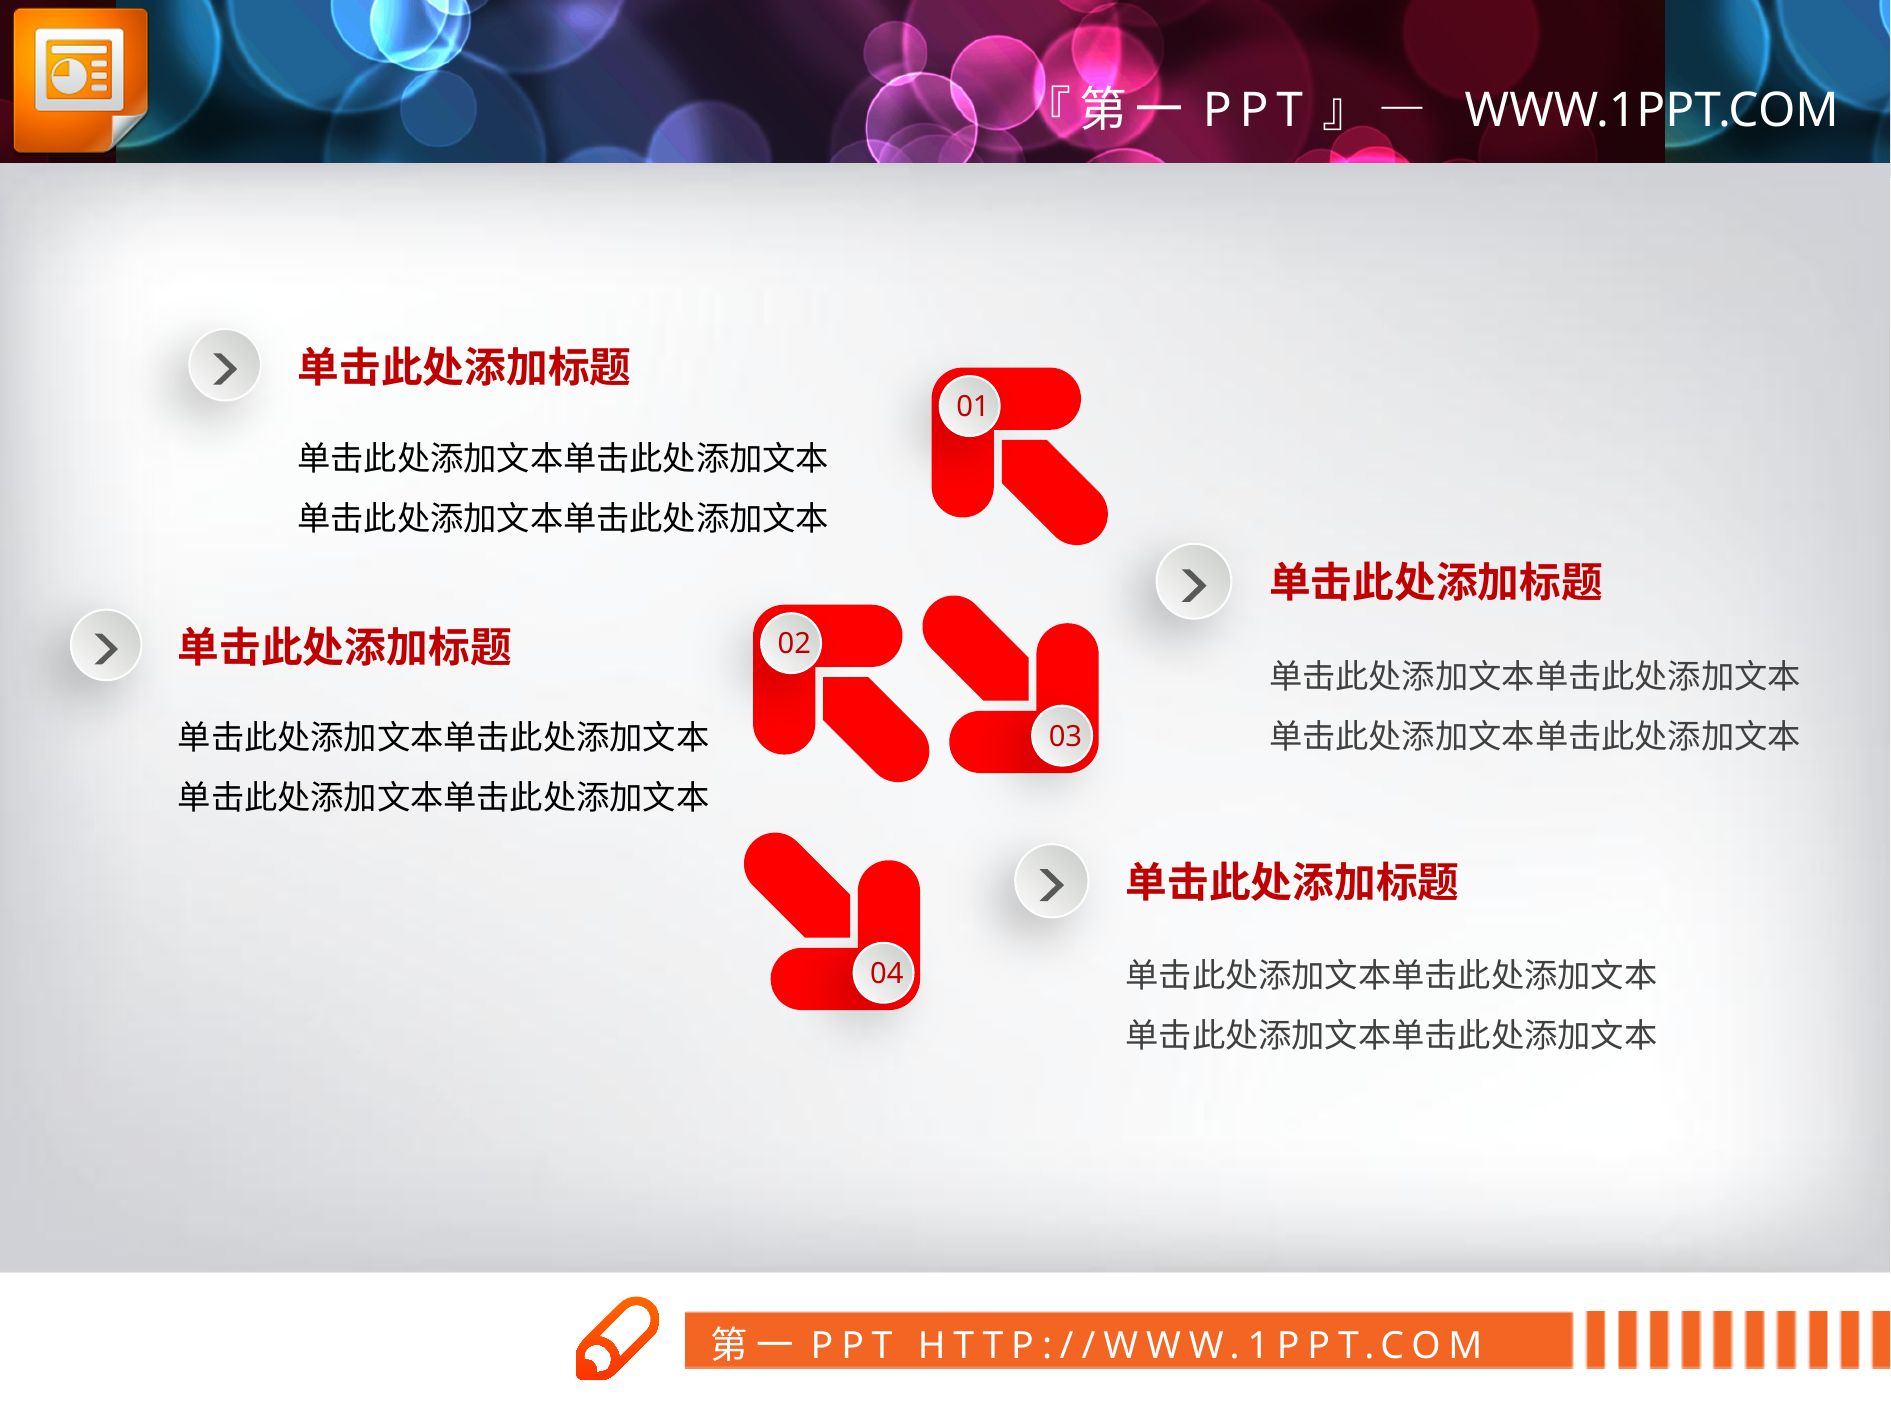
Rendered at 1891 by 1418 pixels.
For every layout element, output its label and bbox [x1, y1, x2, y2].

text_box [752, 841, 921, 1011]
text_box [1014, 843, 1703, 1064]
picture [0, 0, 1891, 1275]
text_box [1156, 543, 1848, 765]
text_box [752, 604, 921, 774]
text_box [189, 328, 858, 547]
picture [685, 1311, 1891, 1369]
text_box [931, 604, 1099, 774]
text_box [931, 367, 1099, 537]
text_box [70, 609, 739, 826]
